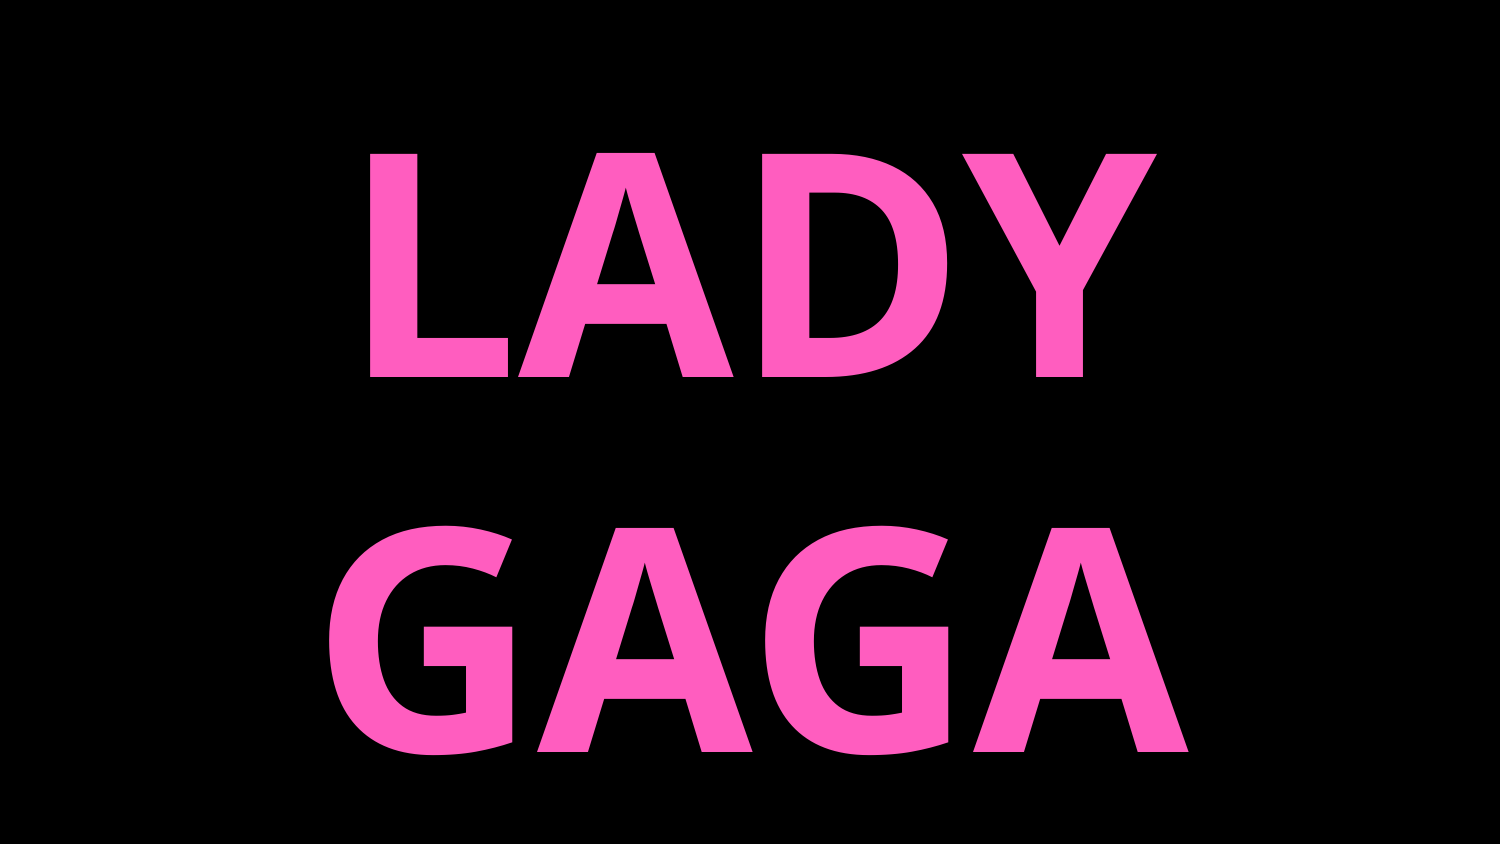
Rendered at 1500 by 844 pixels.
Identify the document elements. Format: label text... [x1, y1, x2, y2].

text_box LADY GAGA [167, 50, 1333, 794]
